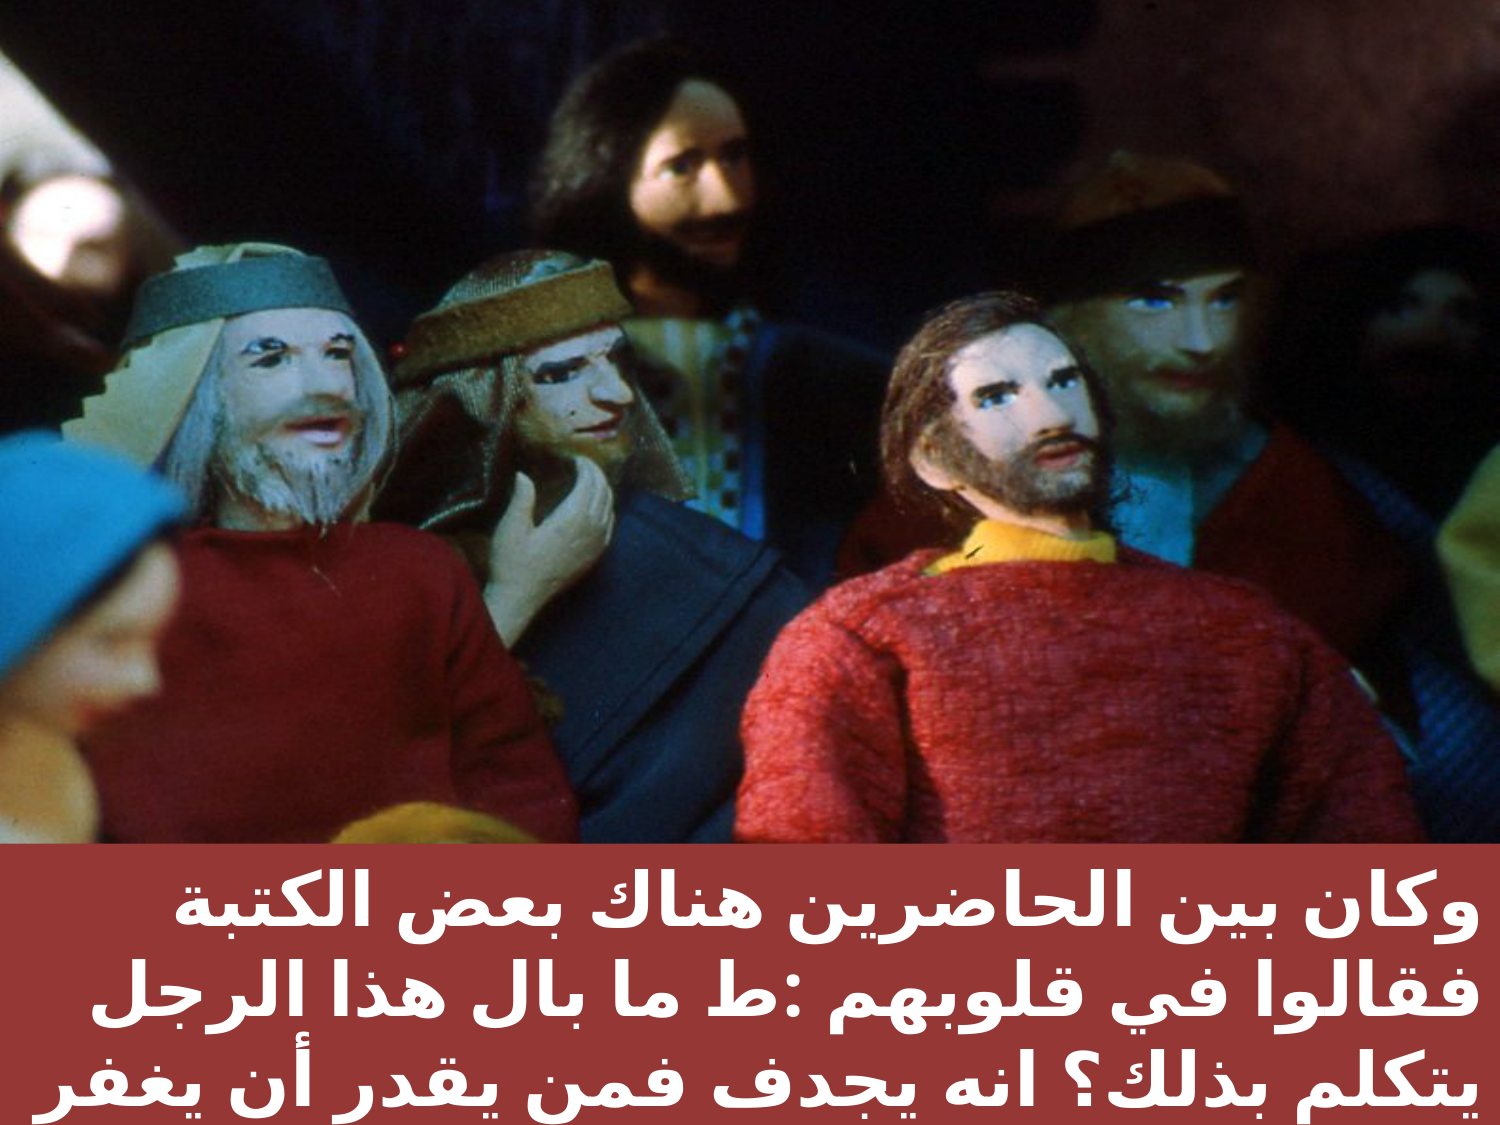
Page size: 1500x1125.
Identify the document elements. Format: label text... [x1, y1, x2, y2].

picture [0, 0, 1500, 868]
text_box وكان بين الحاضرين هناك بعض الكتبة فقالوا في قلوبهم :ط ما بال هذا الرجل يتكلم بذلك؟ انه يجدف فمن يقدر أن يغفر الخطايا الا الله وحده ” ؟ [0, 876, 1500, 1125]
